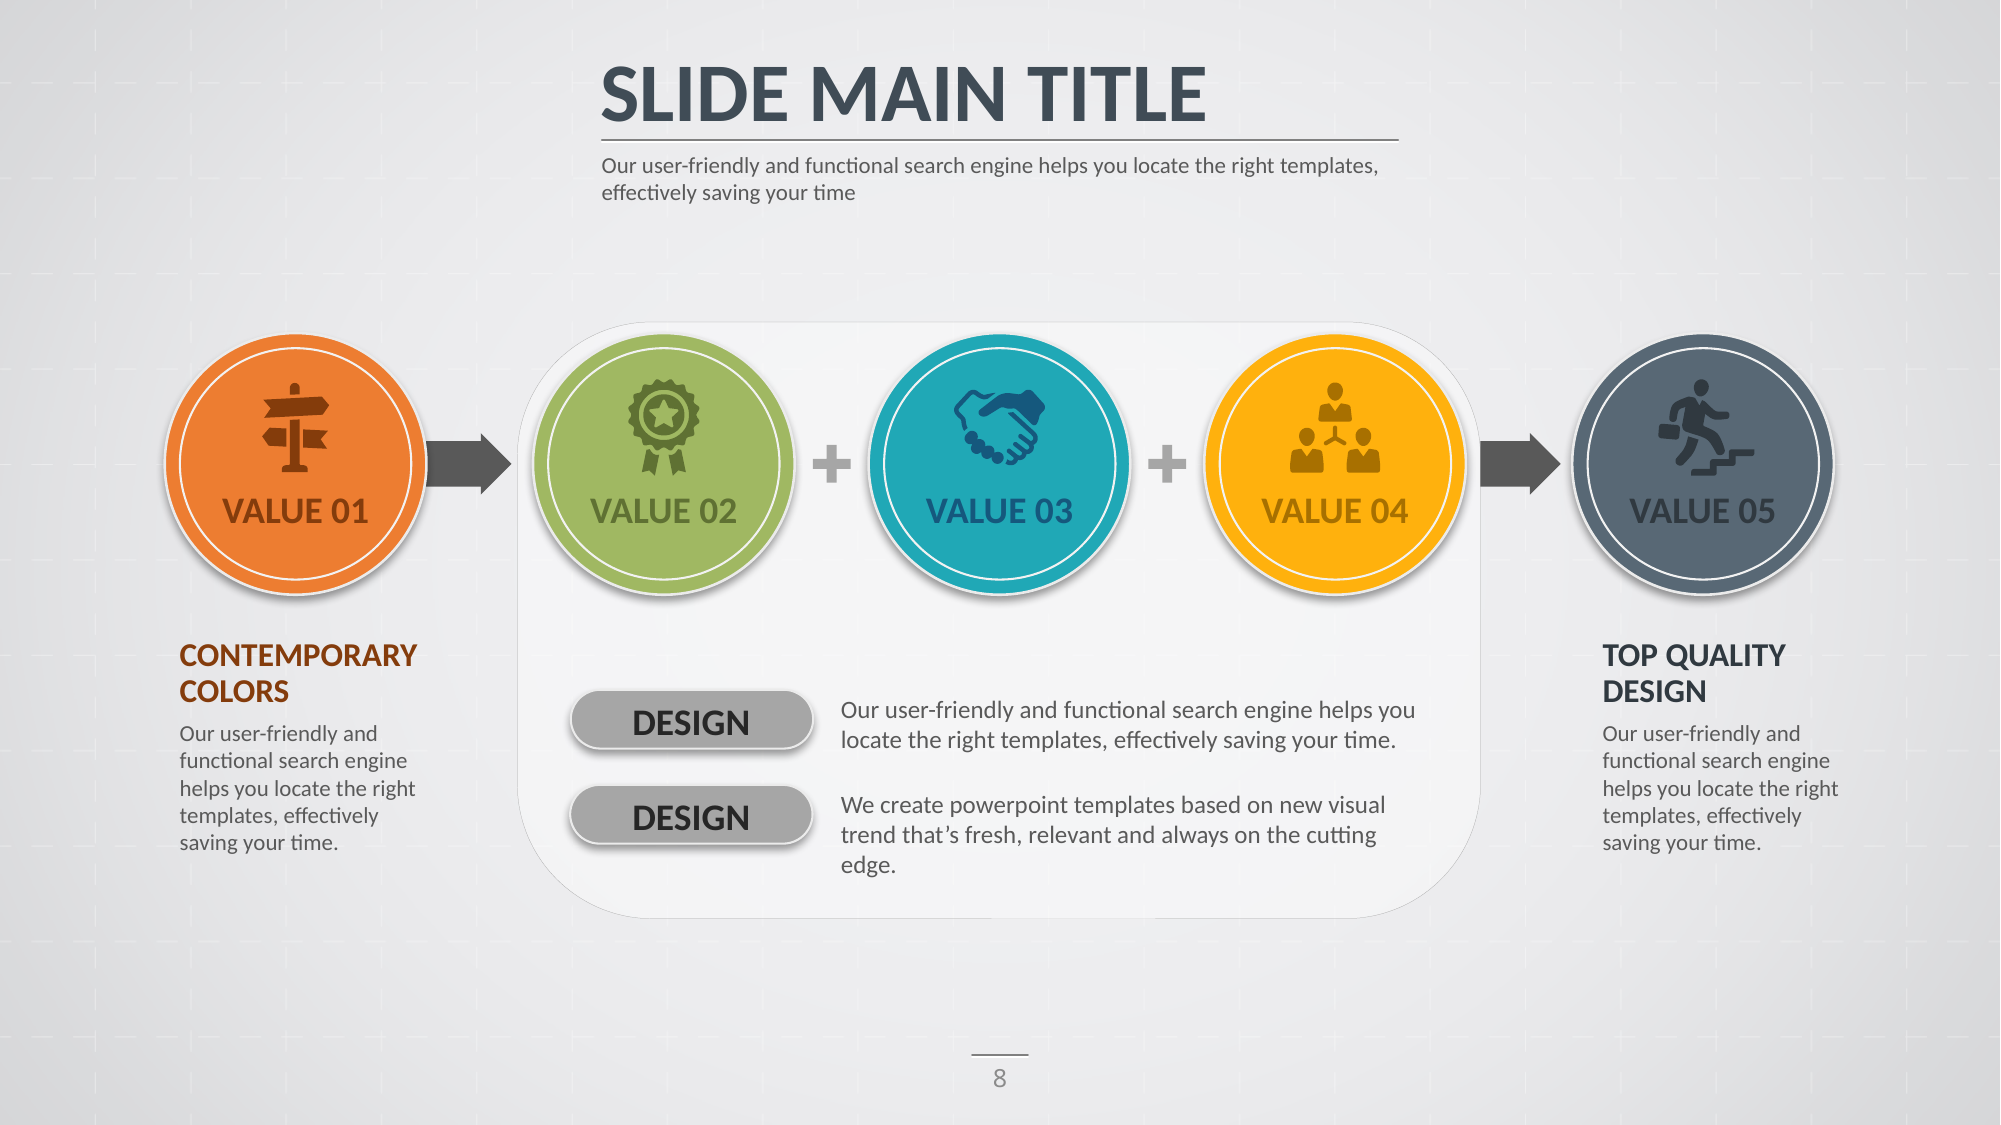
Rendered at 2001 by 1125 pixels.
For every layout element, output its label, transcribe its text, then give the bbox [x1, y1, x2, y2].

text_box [1587, 629, 1860, 865]
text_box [585, 30, 1415, 214]
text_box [868, 332, 1131, 595]
text_box [1479, 430, 1563, 498]
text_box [164, 629, 437, 865]
text_box We create powerpoint templates based on new visual trend that’s fresh, relevant and always on the cutting edge. [826, 780, 1452, 886]
text_box [430, 430, 514, 498]
text_box [1147, 444, 1187, 484]
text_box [532, 332, 795, 595]
text_box [812, 444, 852, 484]
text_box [164, 332, 427, 595]
slide_number 8 [923, 1049, 1077, 1110]
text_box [1572, 332, 1834, 595]
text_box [1204, 332, 1466, 595]
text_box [570, 689, 814, 754]
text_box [570, 784, 813, 849]
picture [0, 0, 2000, 1125]
text_box Our user-friendly and functional search engine helps you locate the right templates, effectively saving your time. [826, 685, 1452, 761]
text_box [516, 320, 1482, 920]
